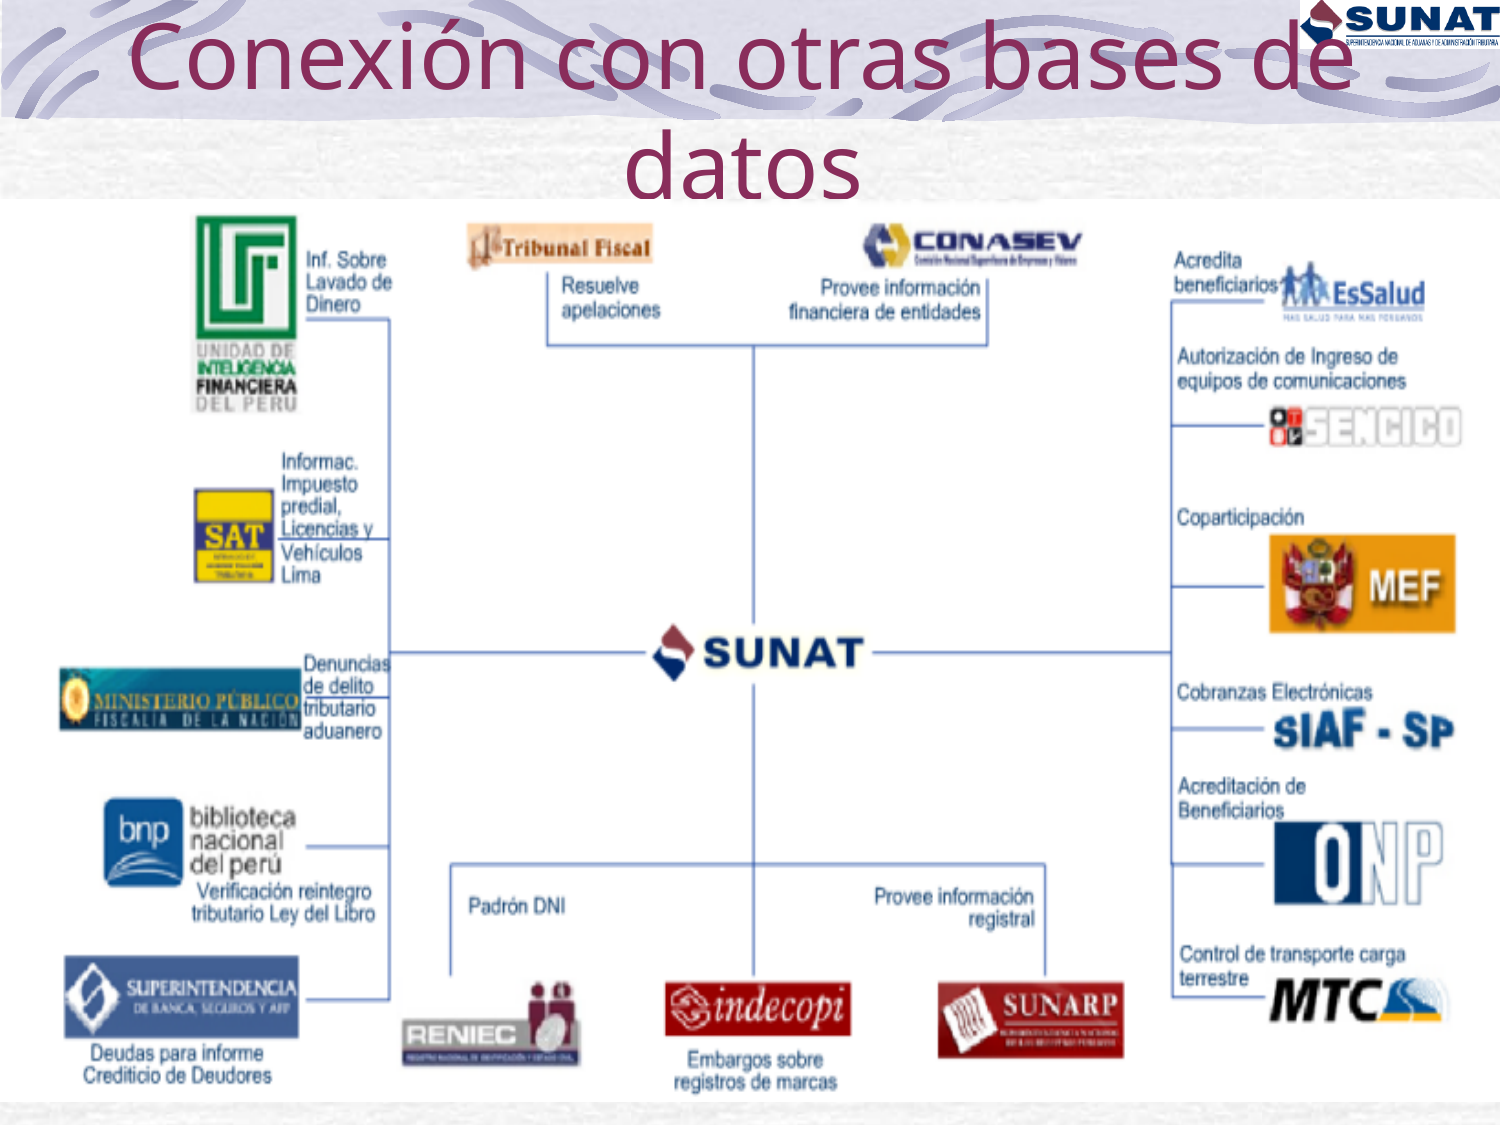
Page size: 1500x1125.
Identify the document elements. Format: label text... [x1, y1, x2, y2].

picture [0, 0, 1500, 1125]
picture [1300, 0, 1500, 49]
title Conexión con otras bases de datos [105, 46, 1381, 169]
